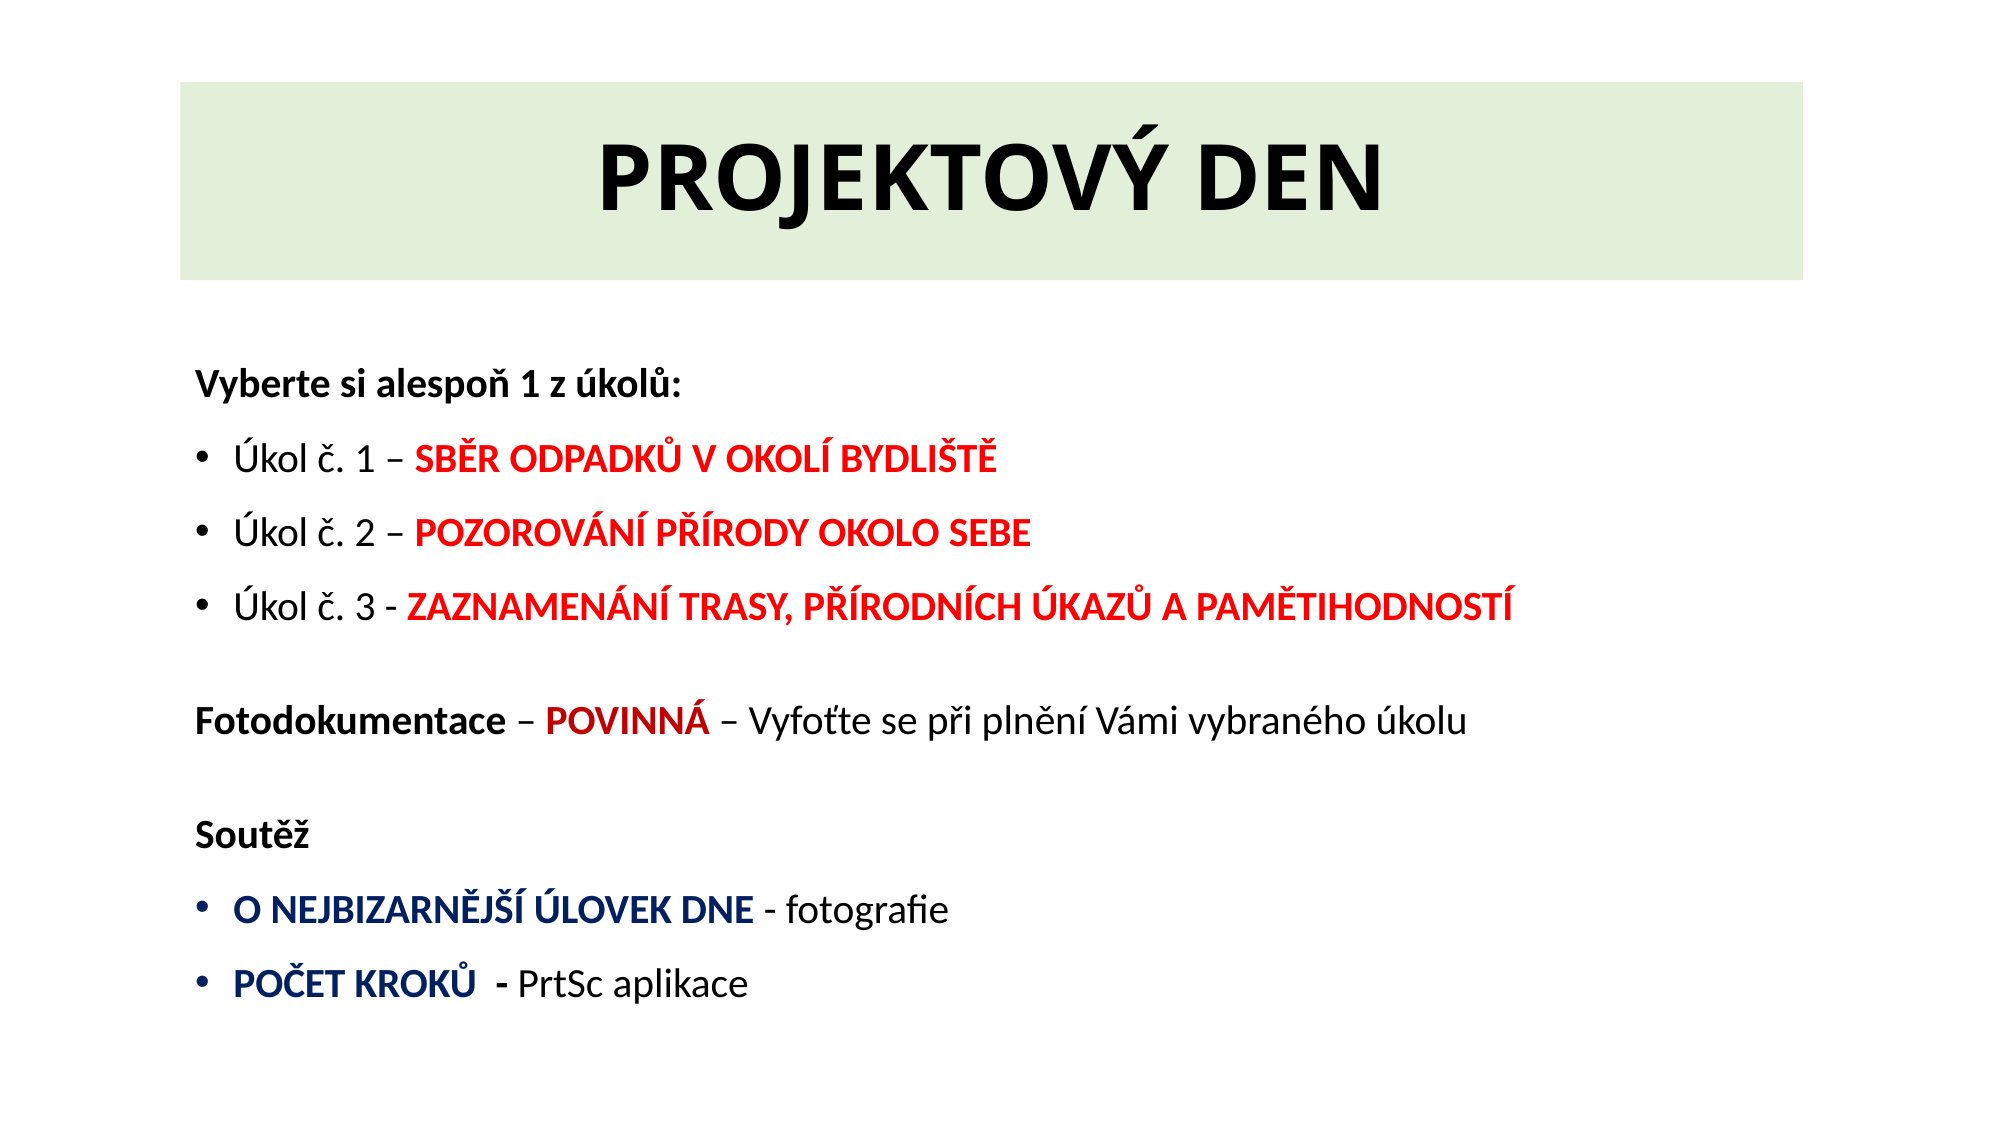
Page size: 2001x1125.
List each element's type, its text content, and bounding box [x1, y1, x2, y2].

title PROJEKTOVÝ DEN [180, 82, 1803, 281]
list Vyberte si alespoň 1 z úkolů: Úkol č. 1 – SBĚR ODPADKŮ V OKOLÍ BYDLIŠTĚ Úkol č. 2 – POZOROVÁNÍ PŘÍRODY OKOLO SEBE Úkol č. 3 - ZAZNAMENÁNÍ TRASY, PŘÍRODNÍCH ÚKAZŮ A PAMĚTIHODNOSTÍ Fotodokumentace – POVINNÁ – Vyfoťte se při plnění Vámi vybraného úkolu Soutěž O NEJBIZARNĚJŠÍ ÚLOVEK DNE - fotografie POČET KROKŮ - PrtSc aplikace [180, 299, 1803, 1014]
